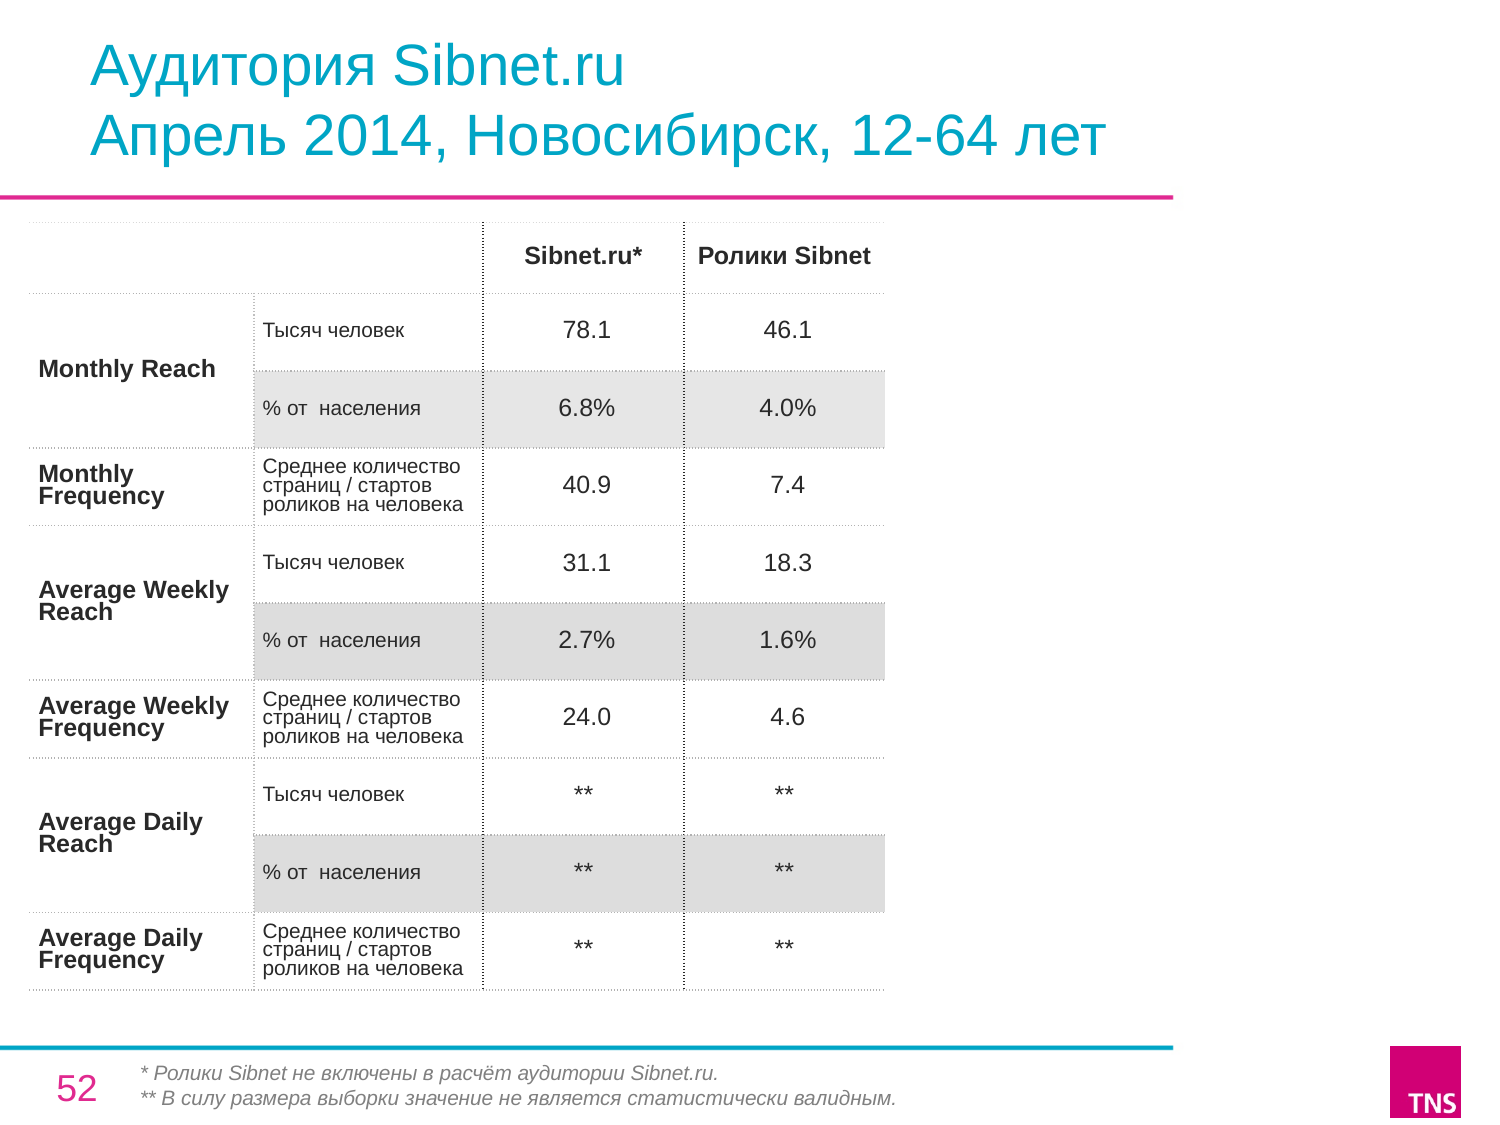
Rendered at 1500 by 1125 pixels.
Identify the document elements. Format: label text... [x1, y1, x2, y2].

table_cell 6.8% [483, 371, 684, 448]
table_cell ** [483, 758, 684, 835]
table_header Sibnet.ru* [483, 223, 684, 294]
table_cell Тысяч человек [254, 294, 483, 371]
table_cell Тысяч человек [254, 526, 483, 603]
slide_number 52 [40, 1055, 392, 1125]
table_cell % от населения [254, 371, 483, 448]
table_cell Тысяч человек [254, 758, 483, 835]
table_cell % от населения [254, 835, 483, 912]
table_cell Monthly Reach [29, 294, 254, 448]
table_cell 24.0 [483, 680, 684, 758]
table_cell % от населения [254, 603, 483, 680]
table_cell 78.1 [483, 294, 684, 371]
table_cell Среднее количество страниц / стартов роликов на человека [254, 912, 483, 990]
picture [0, 0, 1500, 1125]
table_cell ** [684, 835, 885, 912]
table_cell 18.3 [684, 526, 885, 603]
table_cell Monthly Frequency [29, 448, 254, 526]
table_cell 2.7% [483, 603, 684, 680]
table_cell Среднее количество страниц / стартов роликов на человека [254, 680, 483, 758]
table_cell 31.1 [483, 526, 684, 603]
table_cell ** [684, 912, 885, 990]
table_cell ** [483, 835, 684, 912]
table_header Ролики Sibnet [684, 223, 885, 294]
table_cell 4.0% [684, 371, 885, 448]
table_cell Average Daily Frequency [29, 912, 254, 990]
table_cell Среднее количество страниц / стартов роликов на человека [254, 448, 483, 526]
table_header [29, 223, 483, 294]
table_cell ** [684, 758, 885, 835]
table_cell 40.9 [483, 448, 684, 526]
text_box * Ролики Sibnet не включены в расчёт аудитории Sibnet.ru. ** В силу размера выборки значение не является статистически валидным. [124, 1052, 1463, 1117]
title Аудитория Sibnet.ru Апрель 2014, Новосибирск, 12-64 лет [74, 8, 1476, 187]
table_cell 46.1 [684, 294, 885, 371]
table_cell Average Daily Reach [29, 758, 254, 912]
table_cell 7.4 [684, 448, 885, 526]
table_cell Average Weekly Frequency [29, 680, 254, 758]
table_cell ** [483, 912, 684, 990]
table_cell 4.6 [684, 680, 885, 758]
table_cell Average Weekly Reach [29, 526, 254, 680]
table_cell 1.6% [684, 603, 885, 680]
